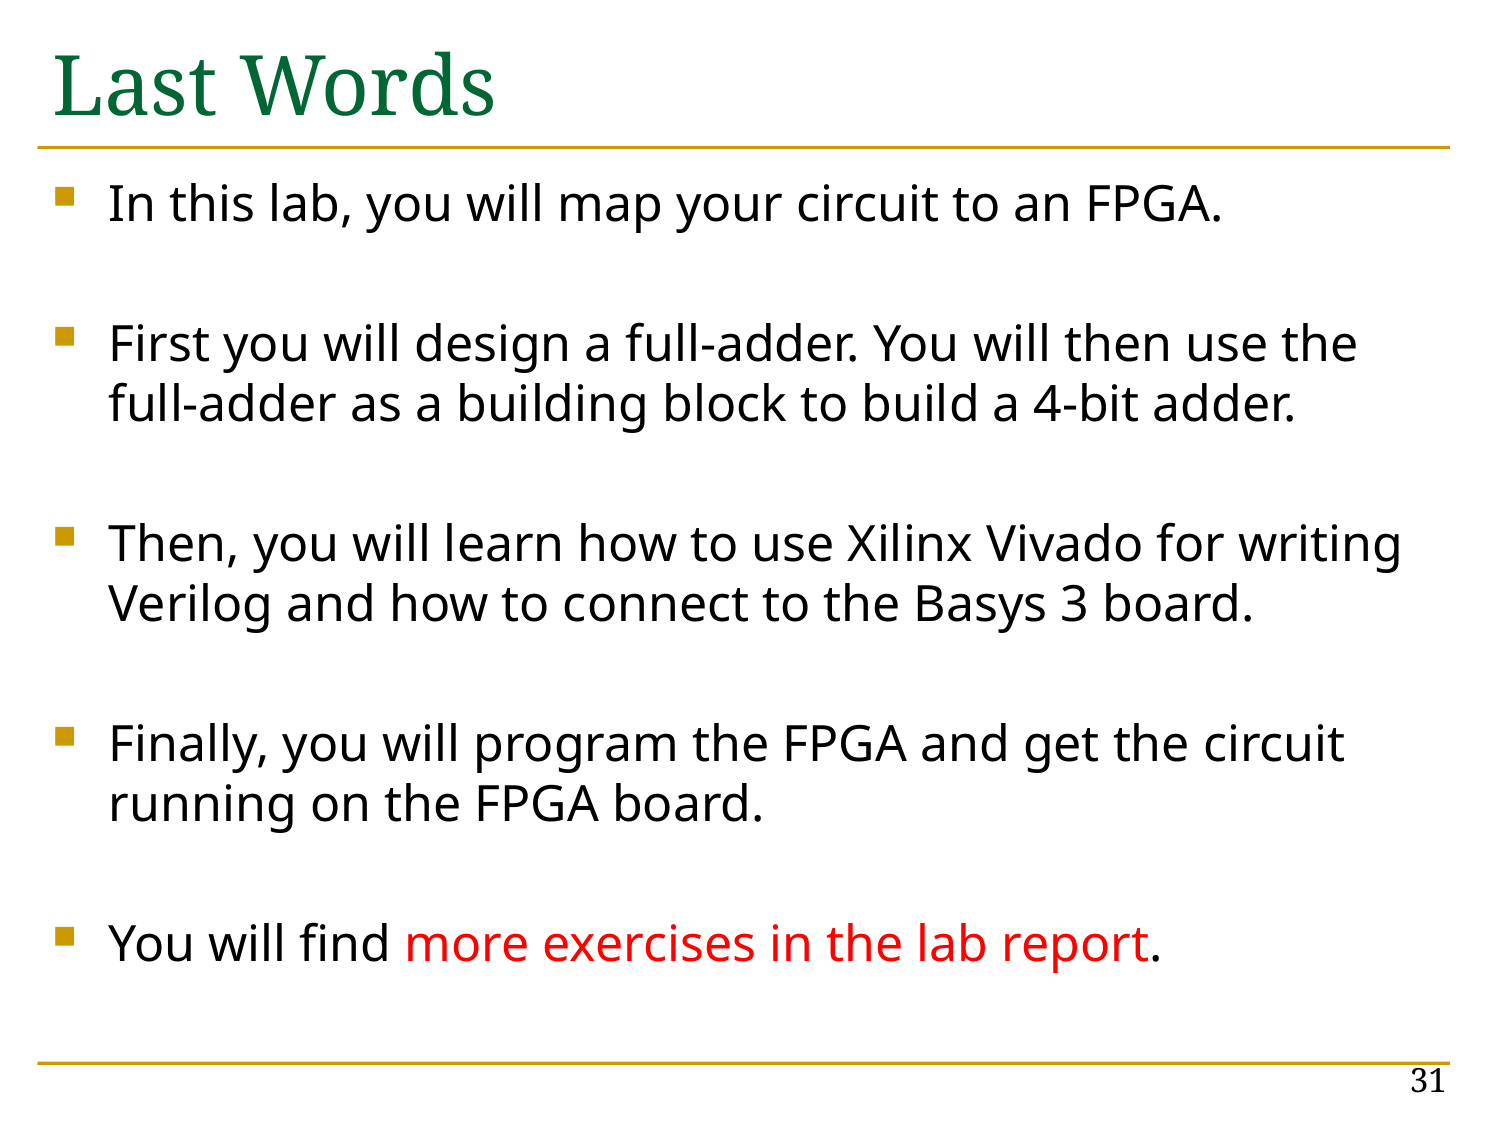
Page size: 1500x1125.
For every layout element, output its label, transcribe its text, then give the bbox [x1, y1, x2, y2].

list In this lab, you will map your circuit to an FPGA. First you will design a full-adder. You will then use the full-adder as a building block to build a 4-bit adder. Then, you will learn how to use Xilinx Vivado for writing Verilog and how to connect to the Basys 3 board. Finally, you will program the FPGA and get the circuit running on the FPGA board. You will find more exercises in the lab report. [37, 163, 1450, 1016]
slide_number 31 [1111, 1036, 1462, 1112]
title Last Words [37, 24, 1450, 163]
